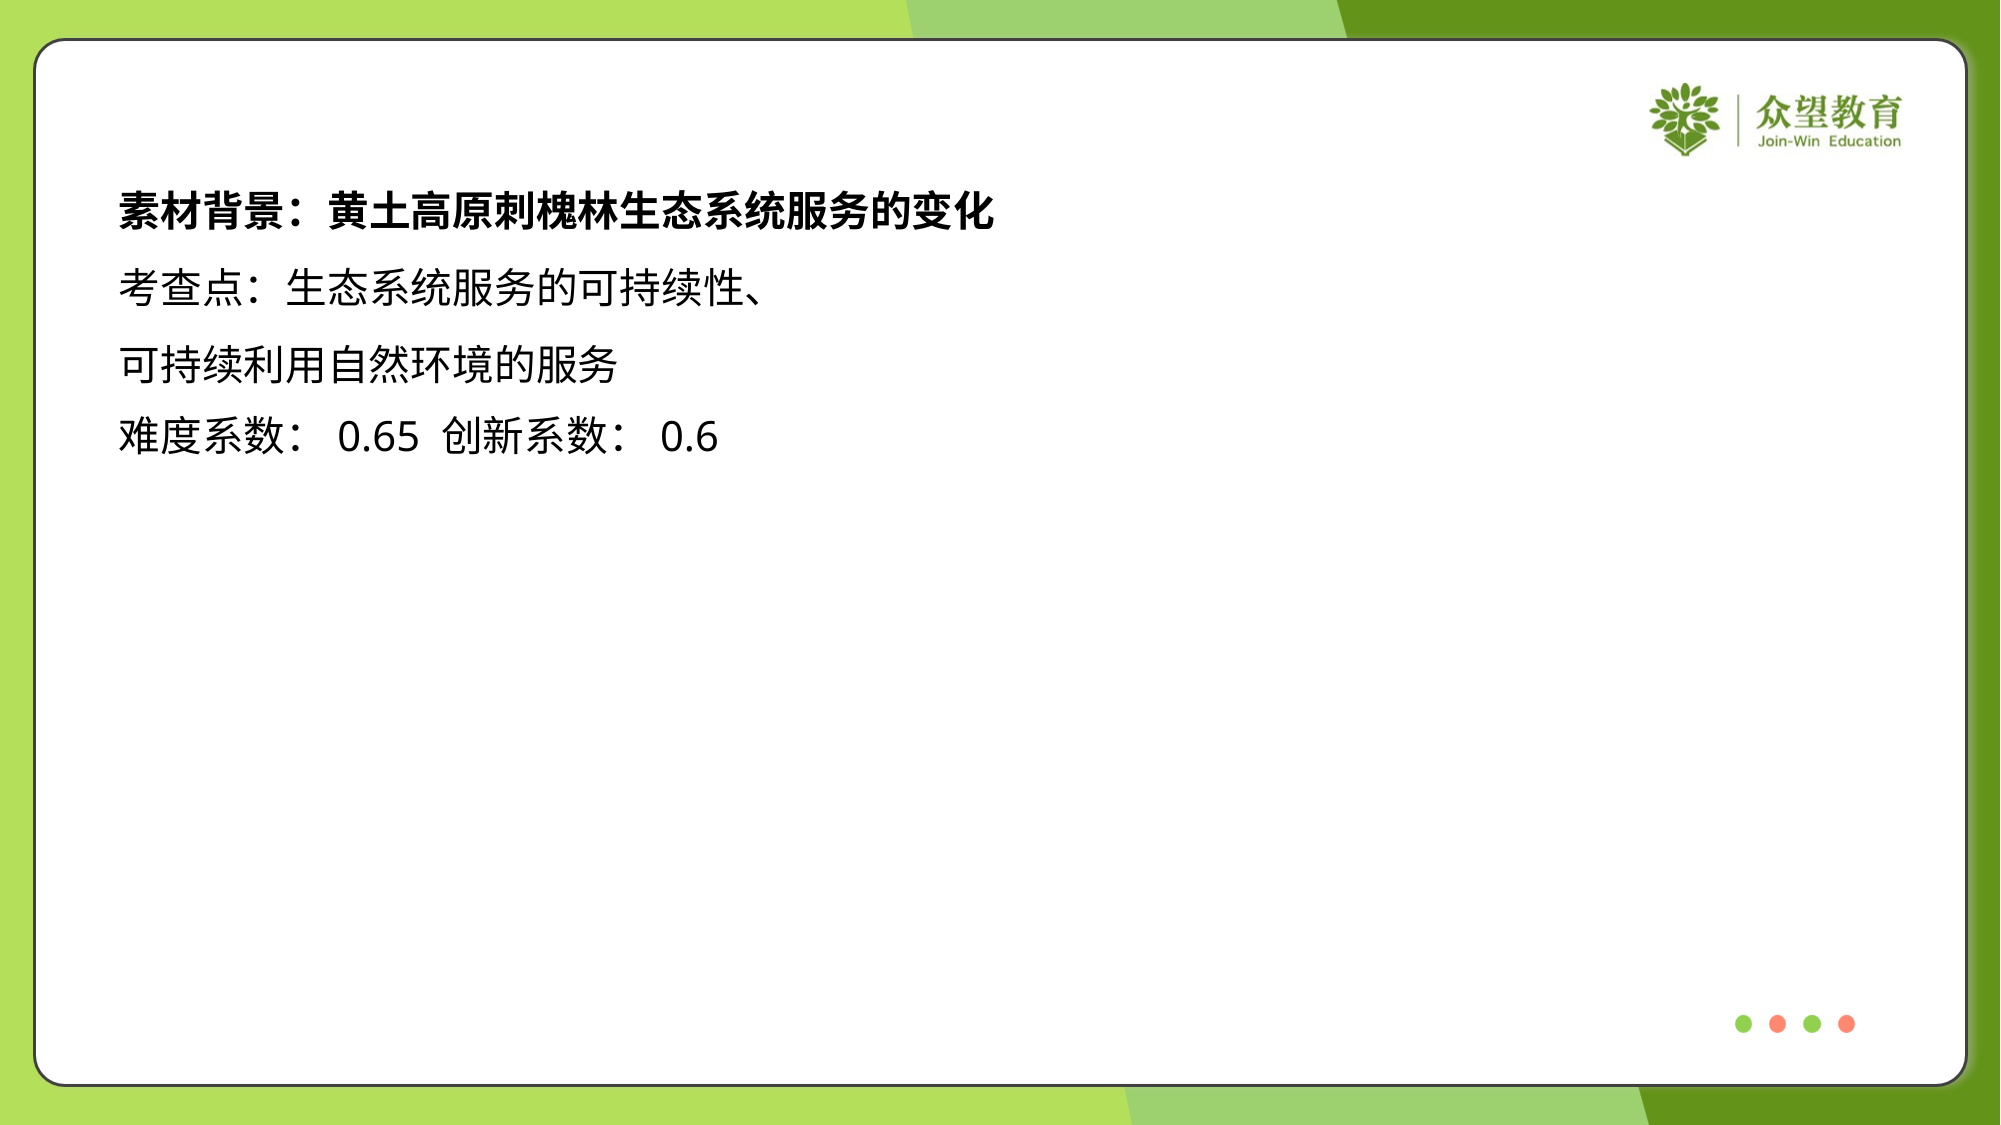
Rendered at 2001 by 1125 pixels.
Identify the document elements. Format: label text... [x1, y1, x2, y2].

picture [0, 0, 2000, 1125]
text_box 素材背景：黄土高原刺槐林生态系统服务的变化 考查点：生态系统服务的可持续性、 可持续利用自然环境的服务 难度系数：0.65 创新系数：0.6 [118, 159, 1883, 452]
